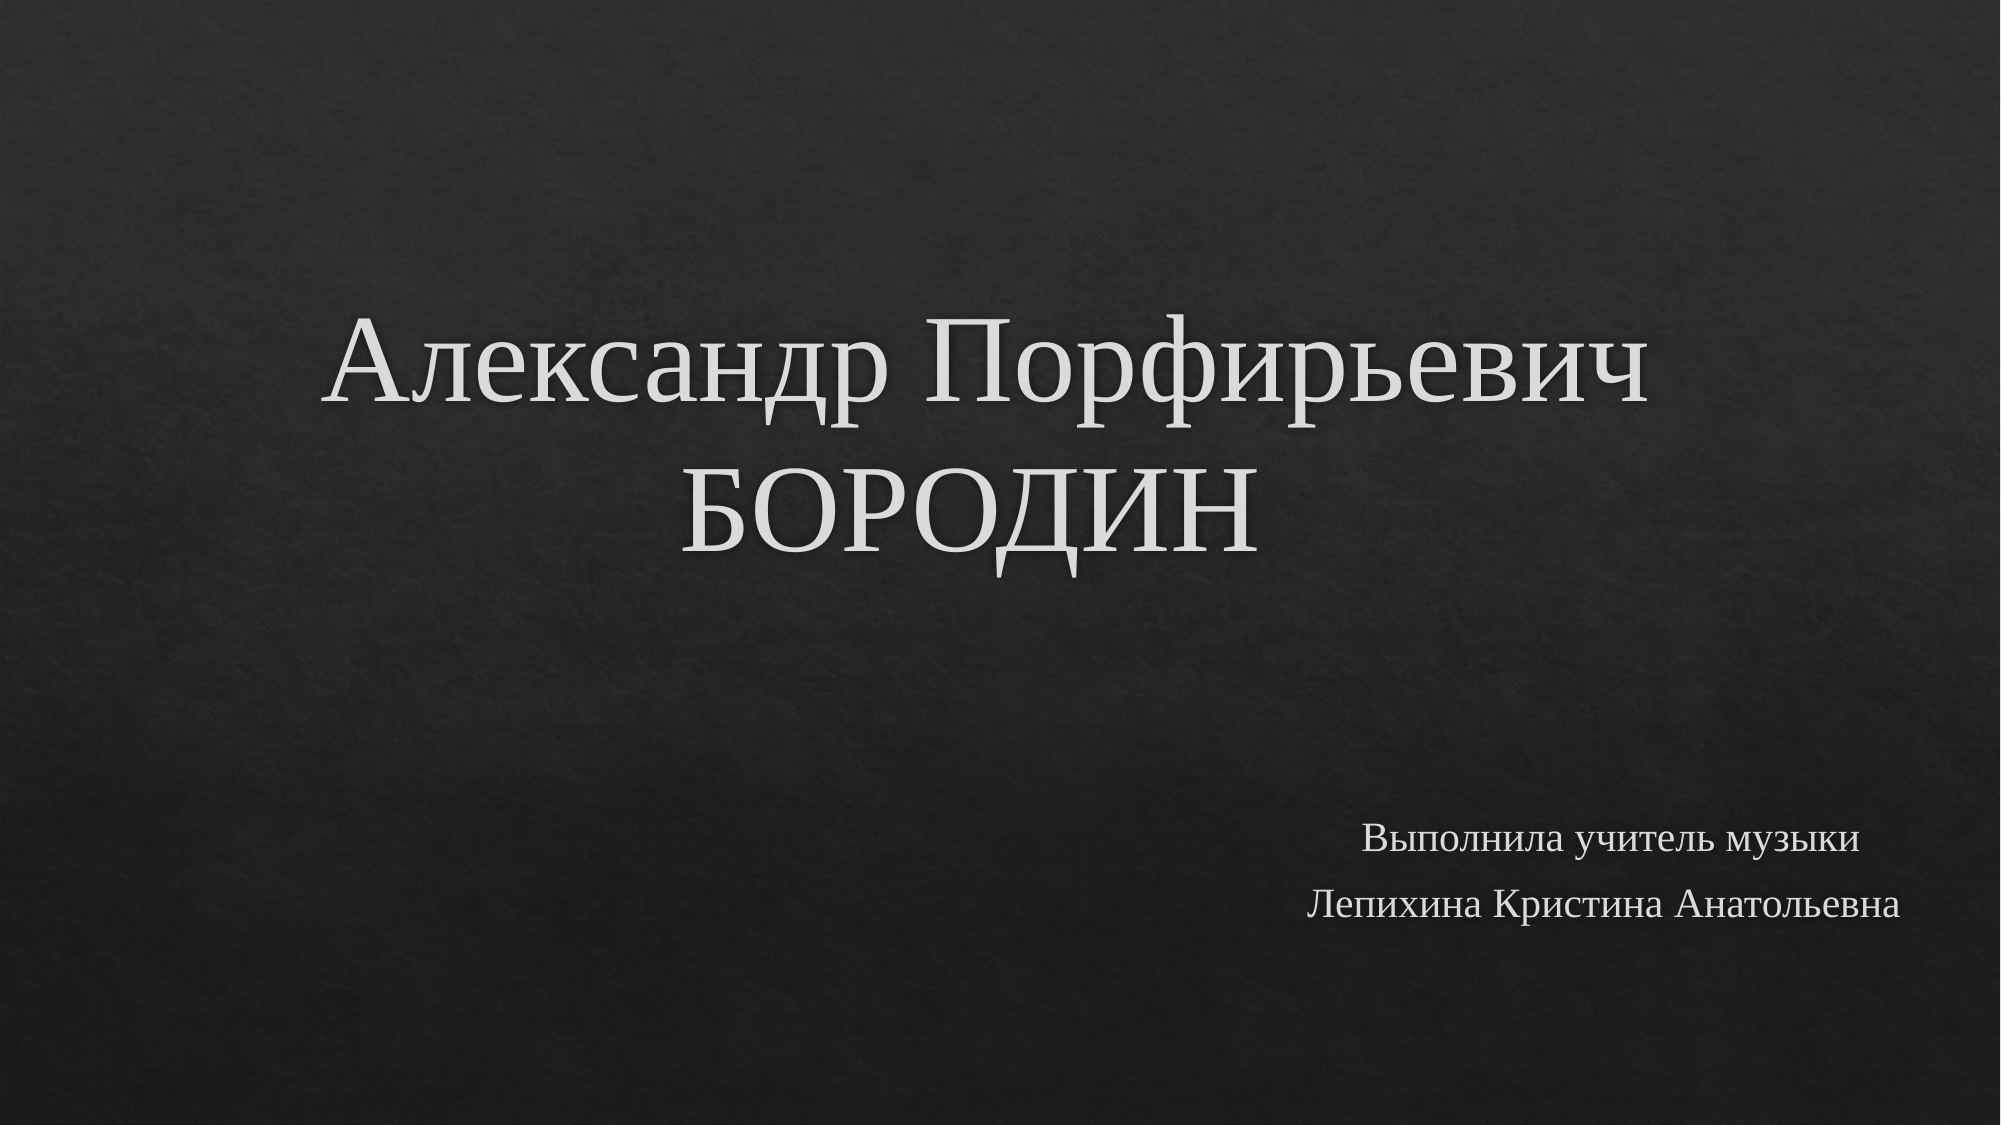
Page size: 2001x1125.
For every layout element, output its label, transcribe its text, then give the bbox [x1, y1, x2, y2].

title Александр Порфирьевич БОРОДИН Выполнила учитель музыки Лепихина Кристина Анатольевна [47, 102, 1925, 984]
